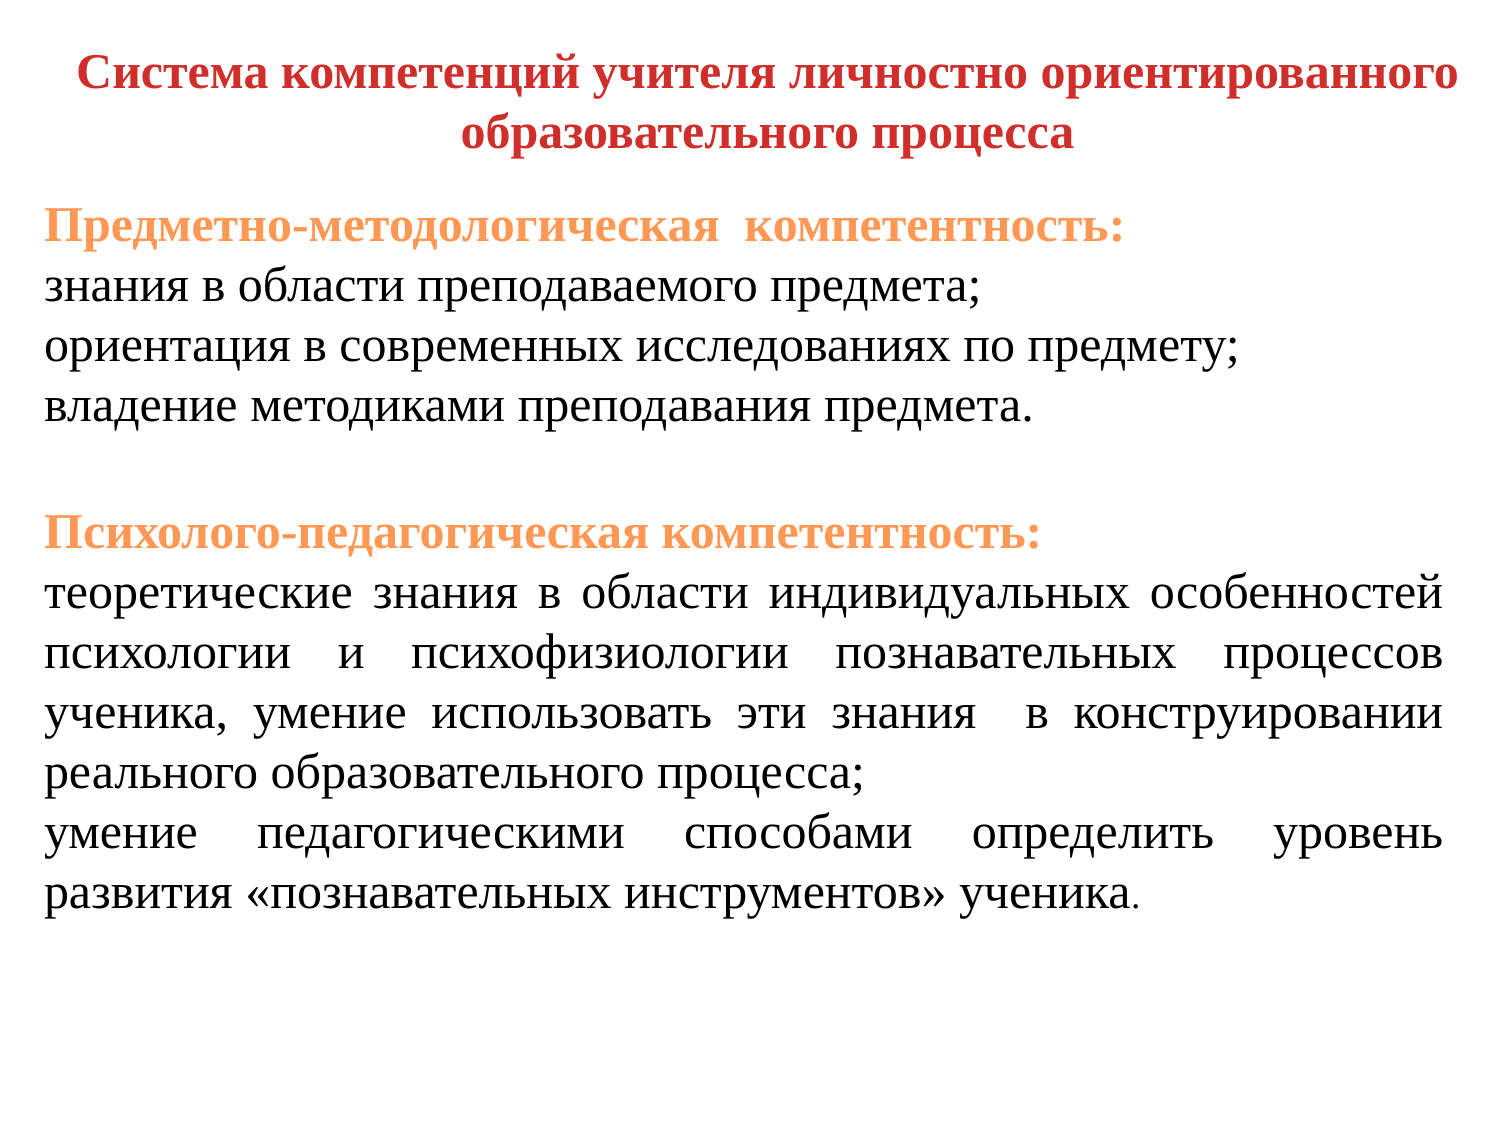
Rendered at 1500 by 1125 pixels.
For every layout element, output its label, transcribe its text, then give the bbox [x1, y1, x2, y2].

text_box Предметно-методологическая компетентность: знания в области преподаваемого предмета; ориентация в современных исследованиях по предмету; владение методиками преподавания предмета. [29, 184, 1471, 440]
text_box Психолого-педагогическая компетентность: теоретические знания в области индивидуальных особенностей психологии и психофизиологии познавательных процессов ученика, умение использовать эти знания в конструировании реального образовательного процесса; умение педагогическими способами определить уровень развития «познавательных инструментов» ученика. [29, 491, 1459, 927]
text_box Система компетенций учителя личностно ориентированного образовательного процесса [35, 30, 1500, 166]
